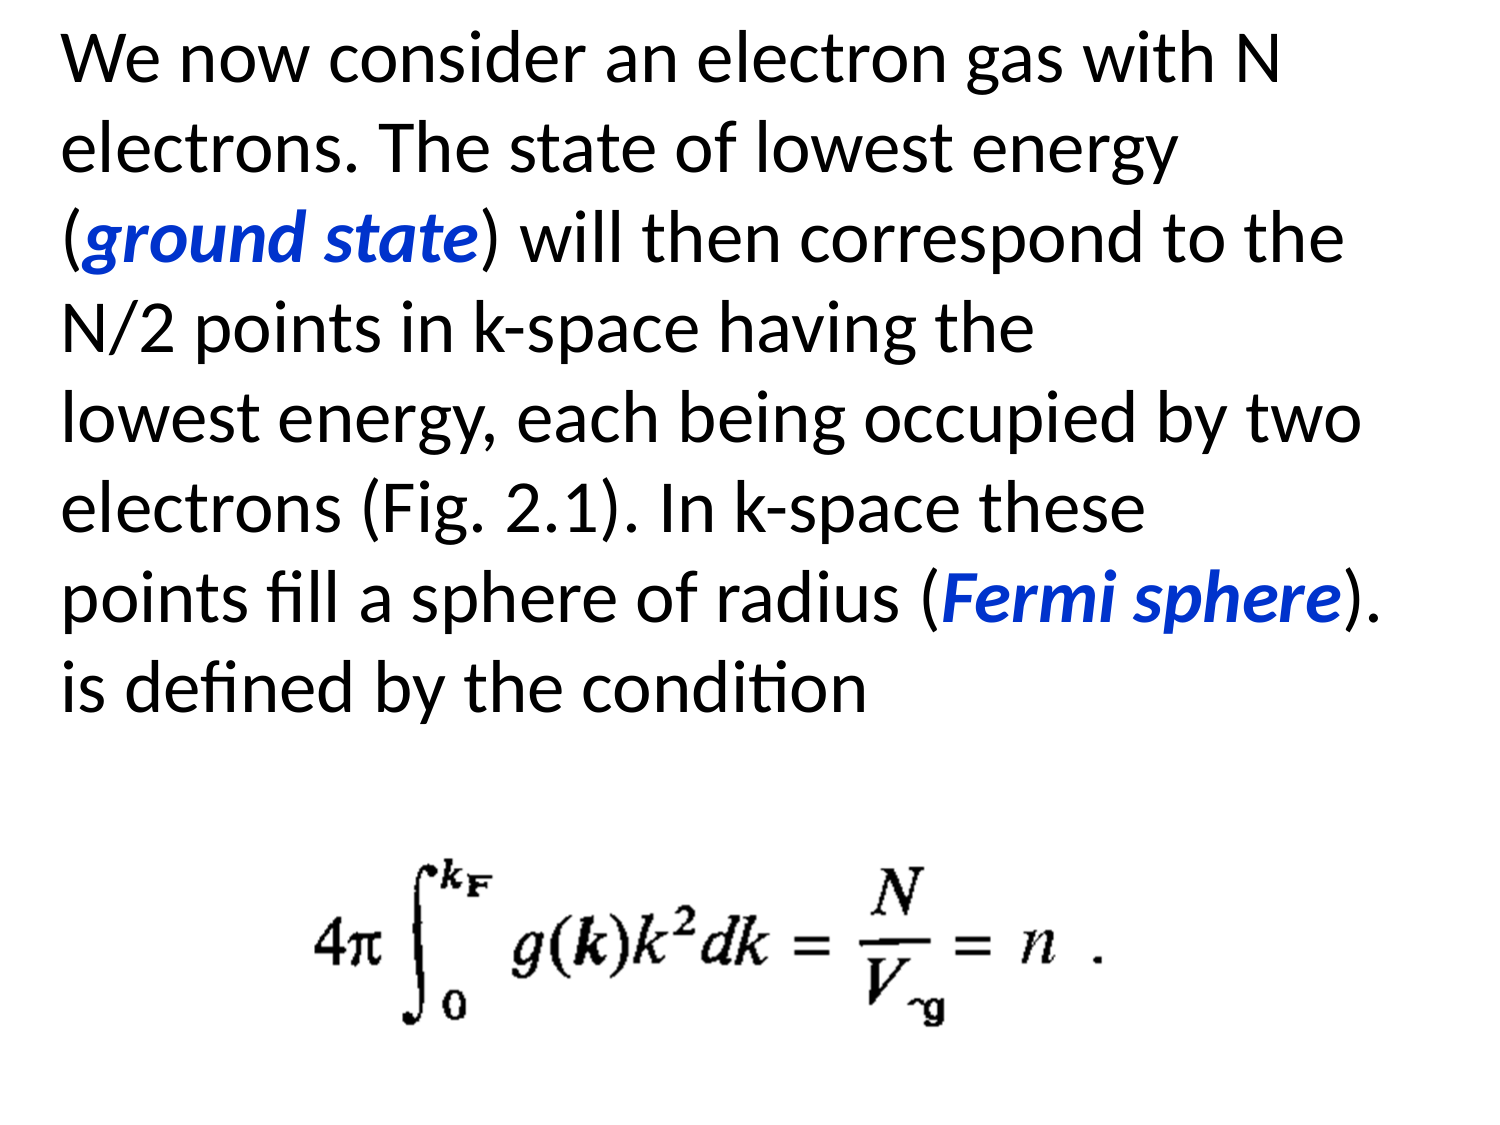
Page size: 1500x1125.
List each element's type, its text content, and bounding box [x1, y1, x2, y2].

text_box We now consider an electron gas with N electrons. The state of lowest energy (ground state) will then correspond to the N/2 points in k-space having the lowest energy, each being occupied by two electrons (Fig. 2.1). In k-space these points fill a sphere of radius (Fermi sphere). is defined by the condition [46, 0, 1447, 735]
picture [224, 812, 1168, 1093]
